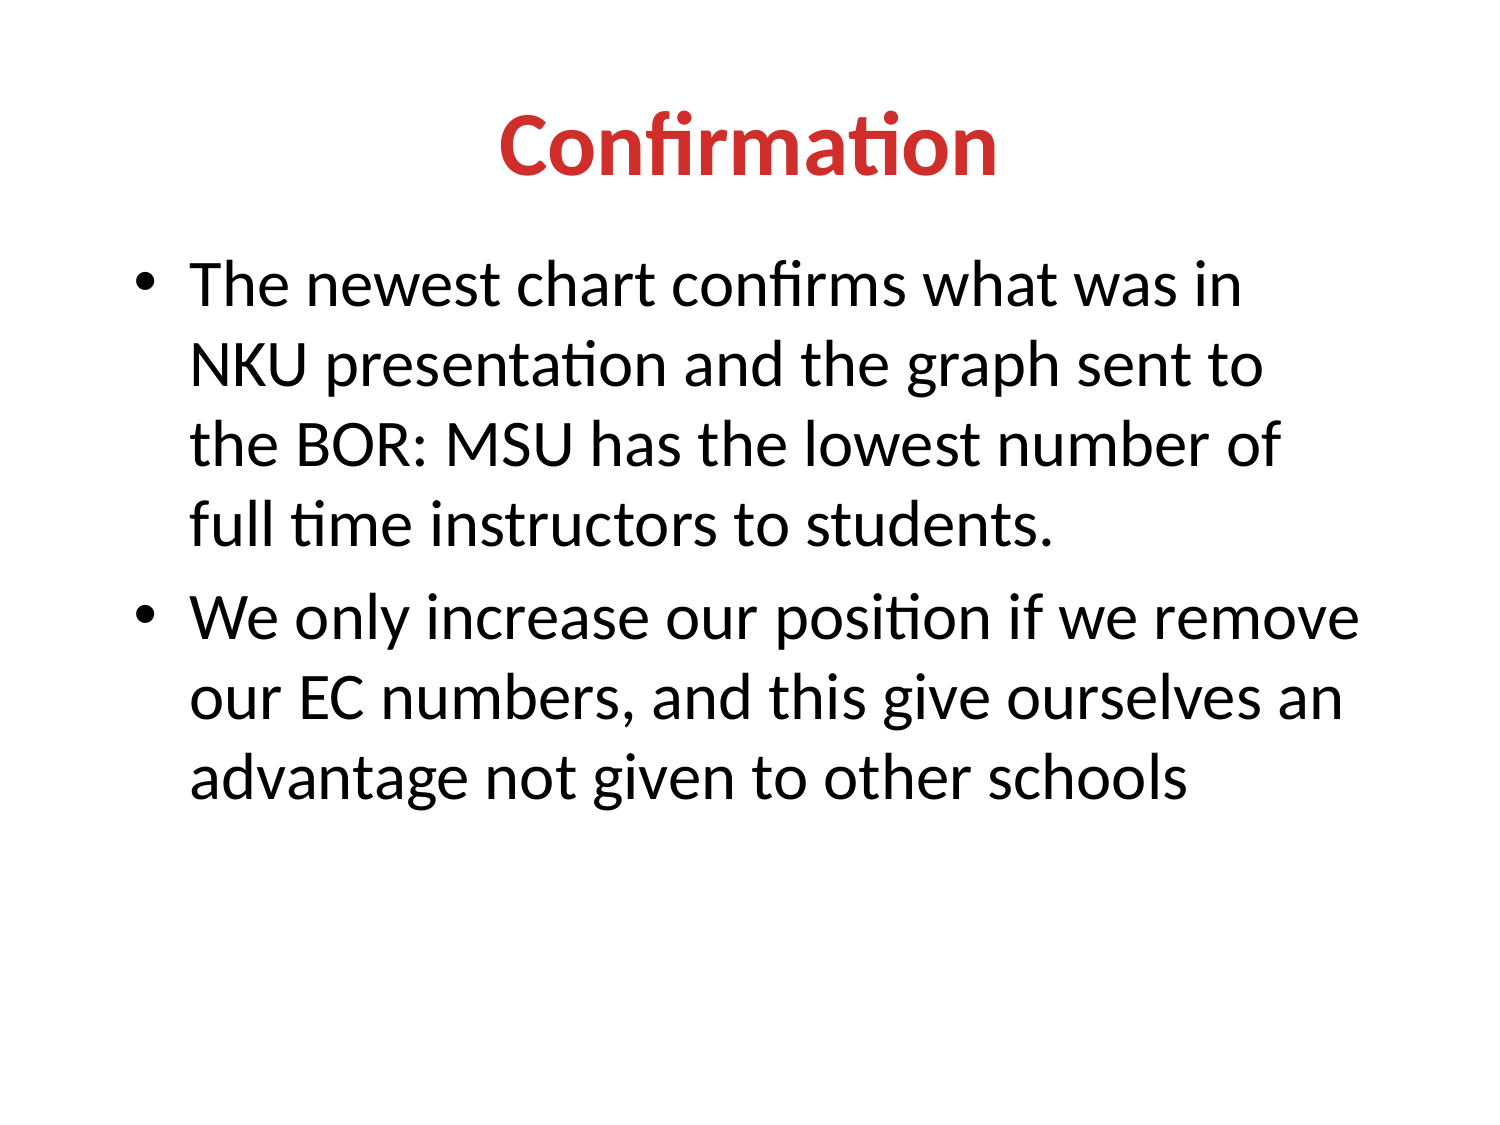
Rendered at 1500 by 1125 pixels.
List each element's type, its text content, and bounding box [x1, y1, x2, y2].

list The newest chart confirms what was in NKU presentation and the graph sent to the BOR: MSU has the lowest number of full time instructors to students. We only increase our position if we remove our EC numbers, and this give ourselves an advantage not given to other schools [118, 232, 1379, 975]
title Confirmation [75, 45, 1425, 233]
